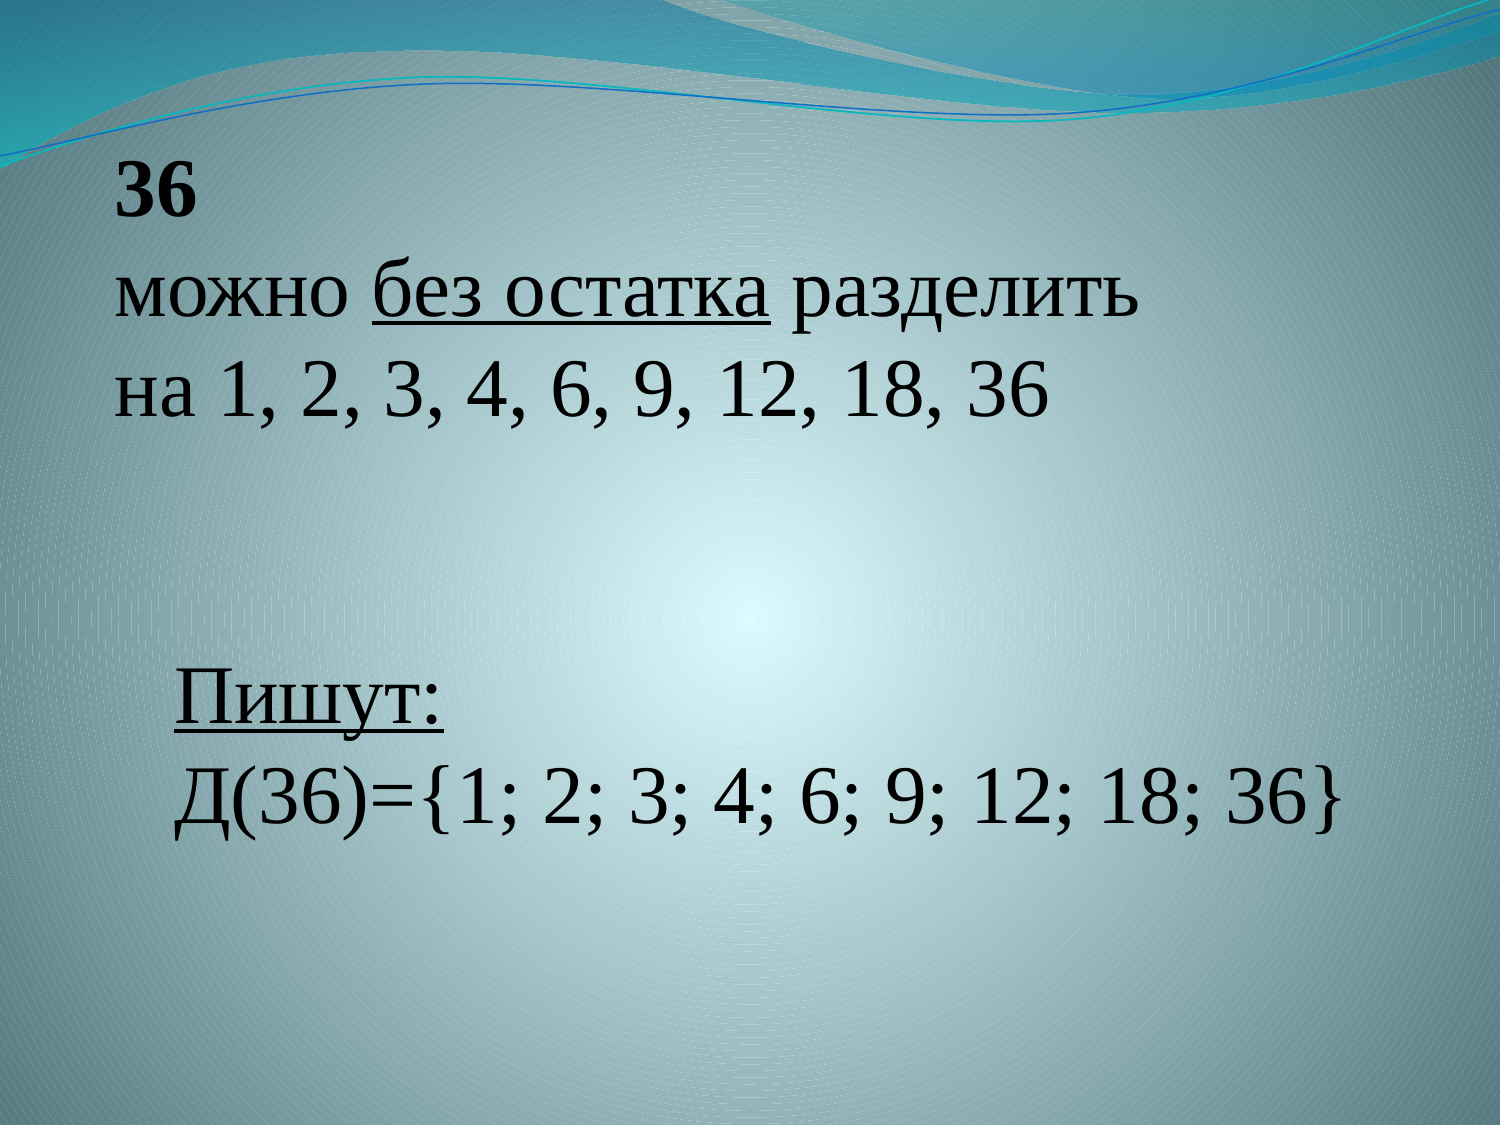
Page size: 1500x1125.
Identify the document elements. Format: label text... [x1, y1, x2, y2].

text_box Пишут: Д(36)={1; 2; 3; 4; 6; 9; 12; 18; 36} [159, 633, 1388, 848]
text_box 36 можно без остатка разделить на 1, 2, 3, 4, 6, 9, 12, 18, 36 [100, 125, 1459, 641]
